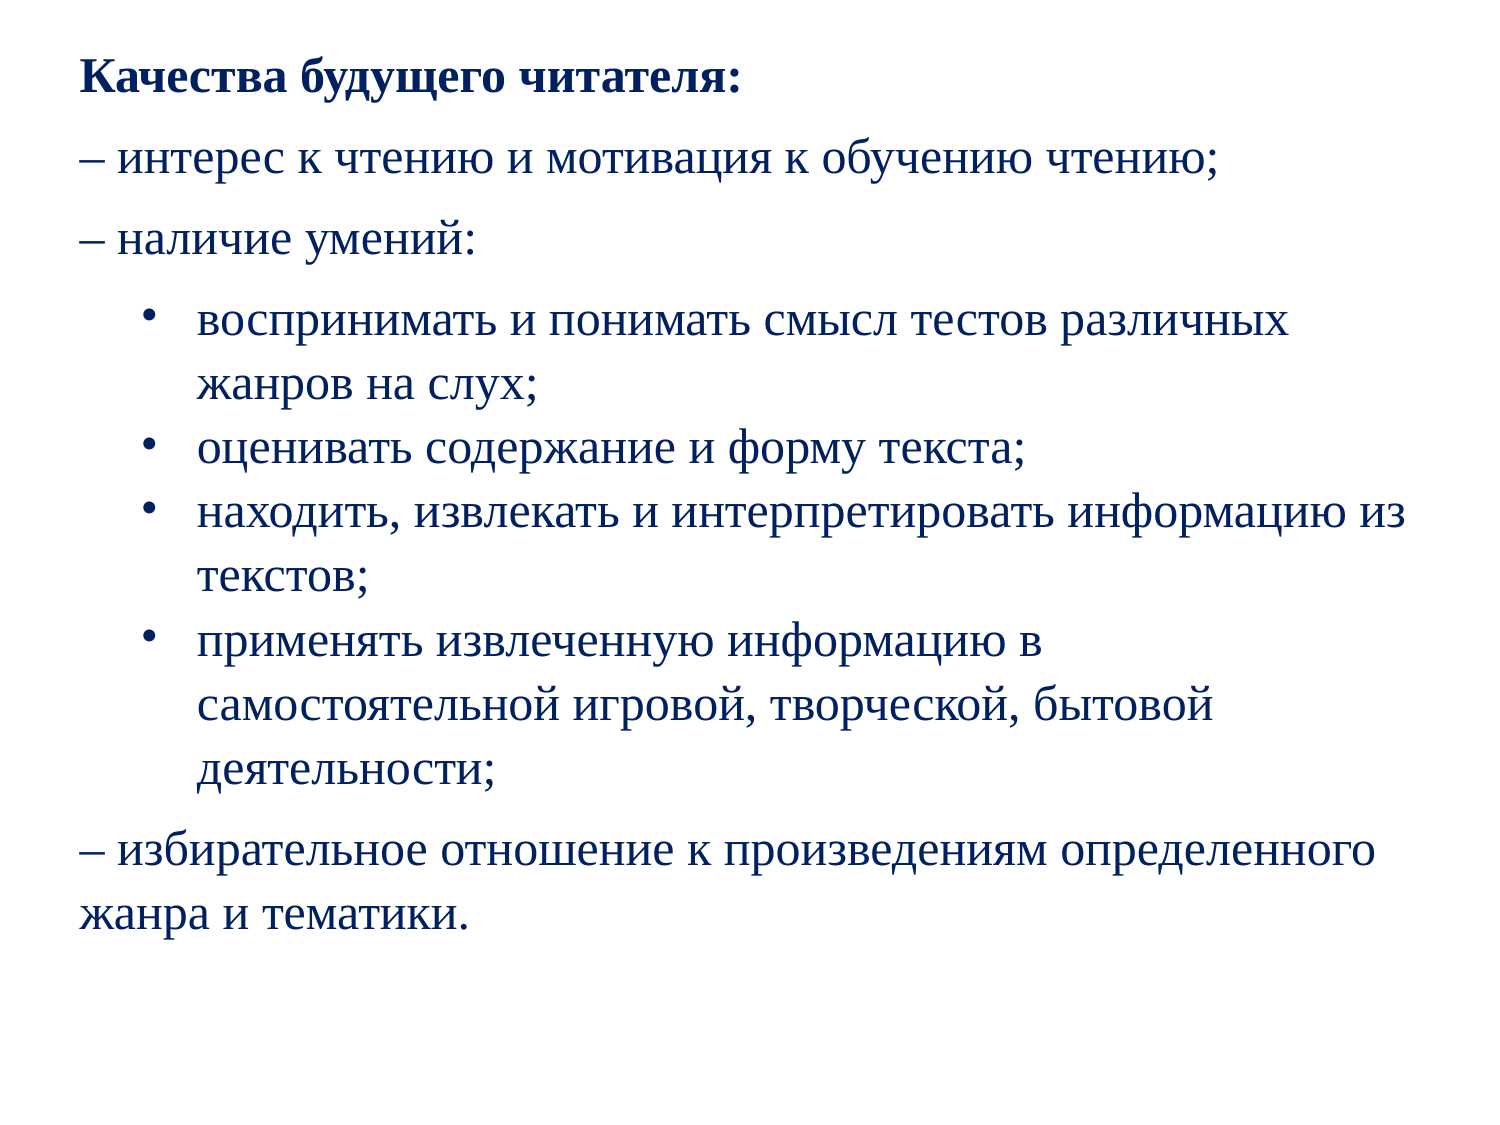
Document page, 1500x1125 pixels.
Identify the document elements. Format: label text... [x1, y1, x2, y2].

text_box Качества будущего читателя: – интерес к чтению и мотивация к обучению чтению; – наличие умений: воспринимать и понимать смысл тестов различных жанров на слух; оценивать содержание и форму текста; находить, извлекать и интерпретировать информацию из текстов; применять извлеченную информацию в самостоятельной игровой, творческой, бытовой деятельности; – избирательное отношение к произведениям определенного жанра и тематики. [64, 30, 1424, 947]
